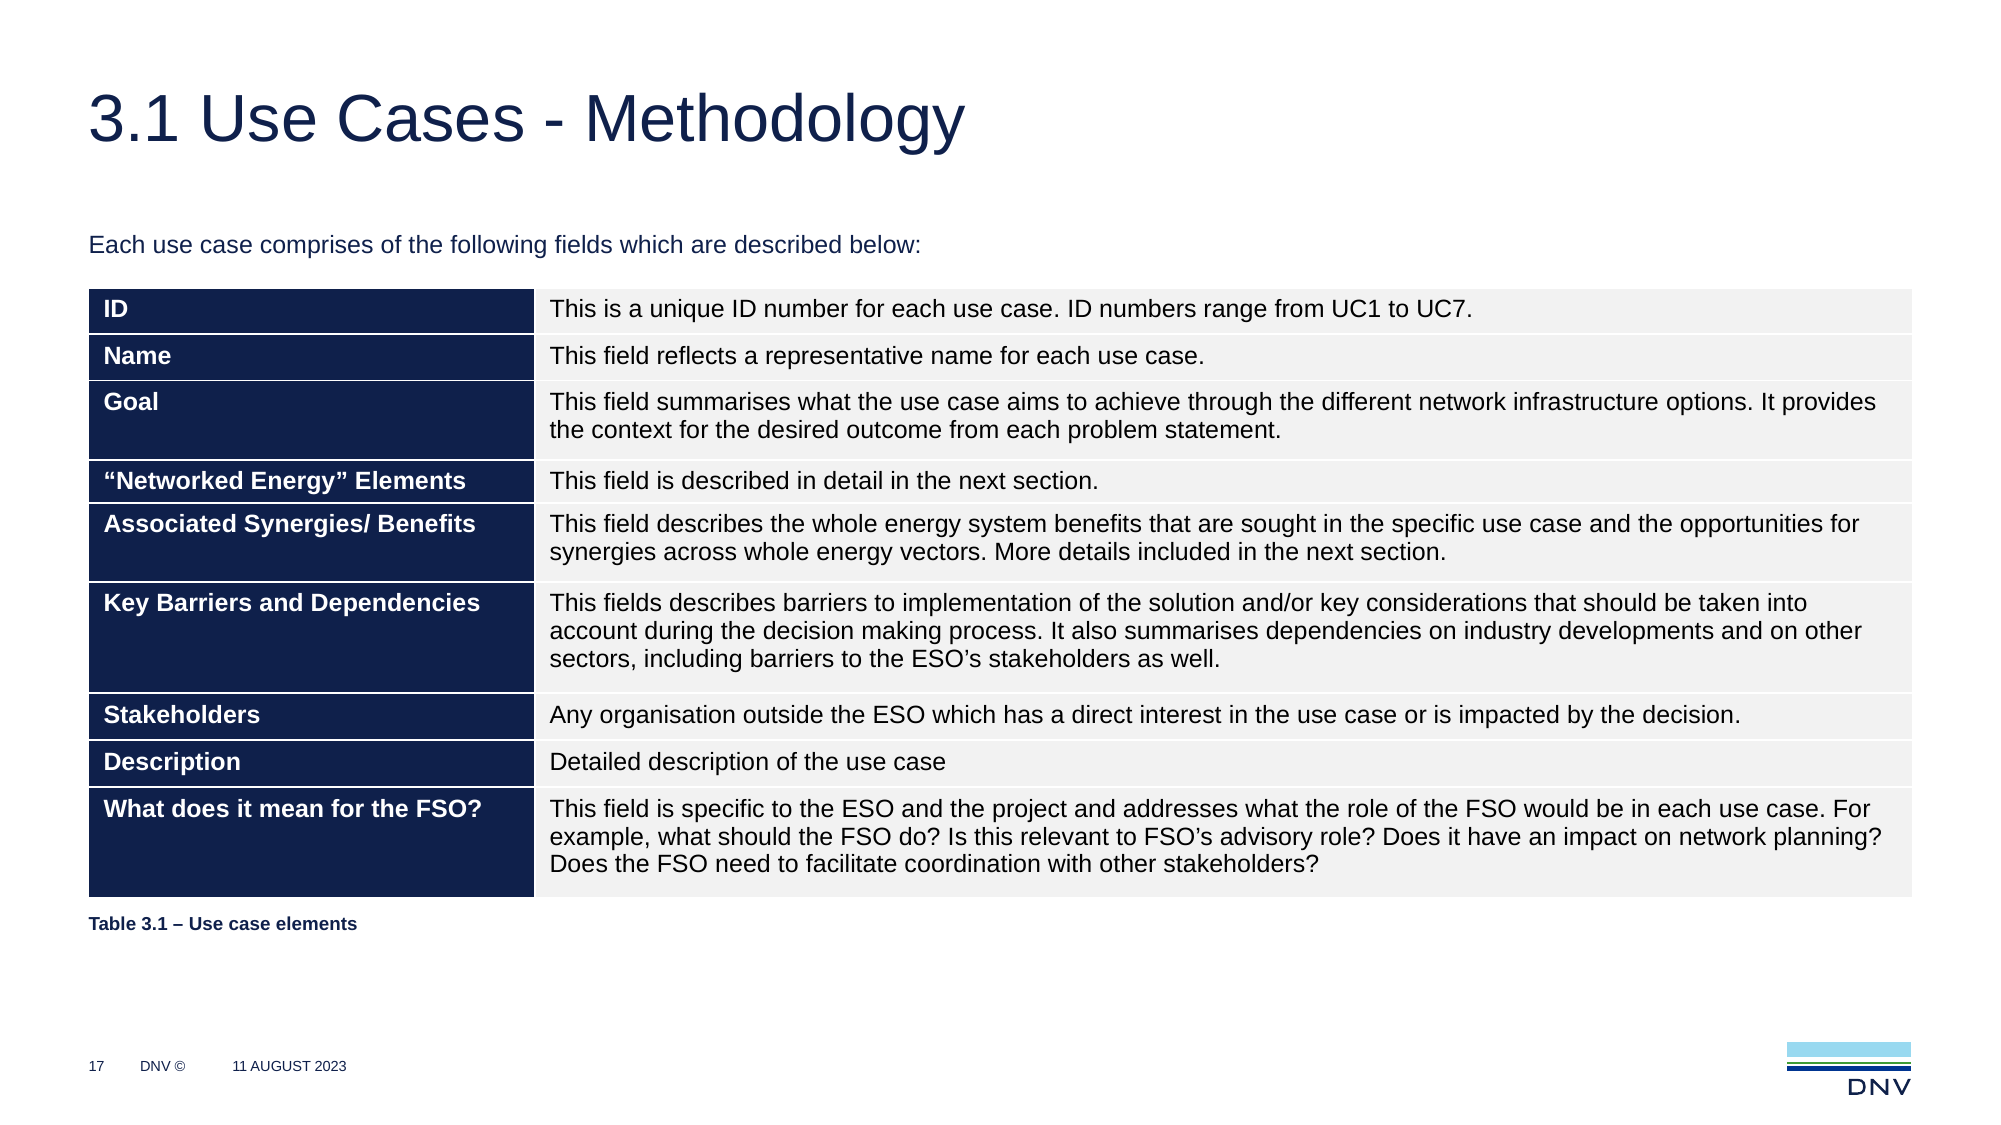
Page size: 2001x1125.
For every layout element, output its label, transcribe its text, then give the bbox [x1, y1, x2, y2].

table_cell This field describes the whole energy system benefits that are sought in the specific use case and the opportunities for synergies across whole energy vectors. More details included in the next section. [536, 504, 1912, 581]
table_cell This field summarises what the use case aims to achieve through the different network infrastructure options. It provides the context for the desired outcome from each problem statement. [536, 381, 1912, 459]
table_cell This field is described in detail in the next section. [536, 461, 1912, 502]
table_cell “Networked Energy” Elements [89, 461, 534, 502]
table_cell Stakeholders [89, 694, 534, 739]
table_cell This fields describes barriers to implementation of the solution and/or key considerations that should be taken into account during the decision making process. It also summarises dependencies on industry developments and on other sectors, including barriers to the ESO’s stakeholders as well. [536, 583, 1912, 692]
table_cell Key Barriers and Dependencies [89, 583, 534, 692]
table_header This is a unique ID number for each use case. ID numbers range from UC1 to UC7. [536, 291, 1912, 333]
table_cell Associated Synergies/ Benefits [89, 504, 534, 581]
text_box Table 3.1 – Use case elements [88, 911, 1122, 935]
table_cell Any organisation outside the ESO which has a direct interest in the use case or is impacted by the decision. [536, 694, 1912, 739]
table_cell Name [89, 335, 534, 380]
table_cell Goal [89, 381, 534, 459]
table_cell Detailed description of the use case [536, 741, 1912, 786]
table_cell Description [89, 741, 534, 786]
title 3.1 Use Cases - Methodology [88, 88, 1912, 228]
slide_number 17 [88, 1056, 133, 1082]
table_cell What does it mean for the FSO? [89, 788, 534, 897]
table_cell This field reflects a representative name for each use case. [536, 335, 1912, 380]
table_header ID [89, 291, 534, 333]
table_cell This field is specific to the ESO and the project and addresses what the role of the FSO would be in each use case. For example, what should the FSO do? Is this relevant to FSO’s advisory role? Does it have an impact on network planning? Does the FSO need to facilitate coordination with other stakeholders? [536, 788, 1912, 897]
text_box Each use case comprises of the following fields which are described below: [88, 228, 1912, 291]
